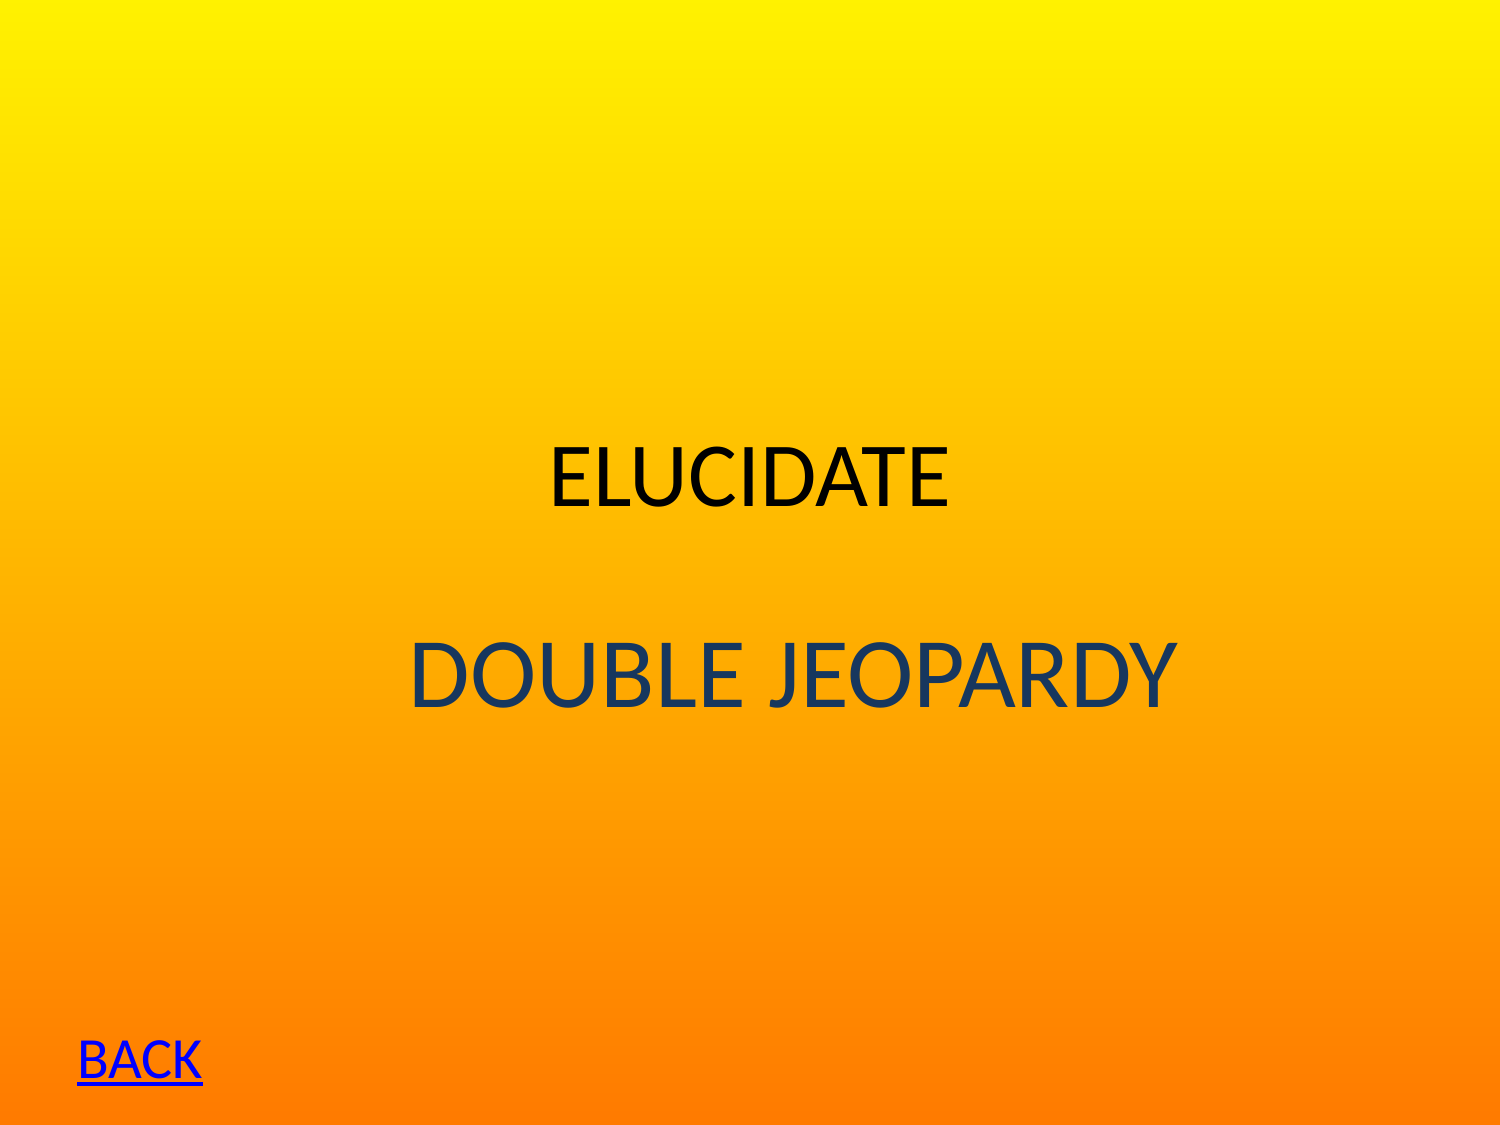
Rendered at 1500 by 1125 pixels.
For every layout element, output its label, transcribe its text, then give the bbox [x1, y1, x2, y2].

text_box DOUBLE JEOPARDY [362, 600, 1225, 735]
title ELUCIDATE [112, 349, 1388, 591]
text_box BACK [62, 1012, 275, 1098]
